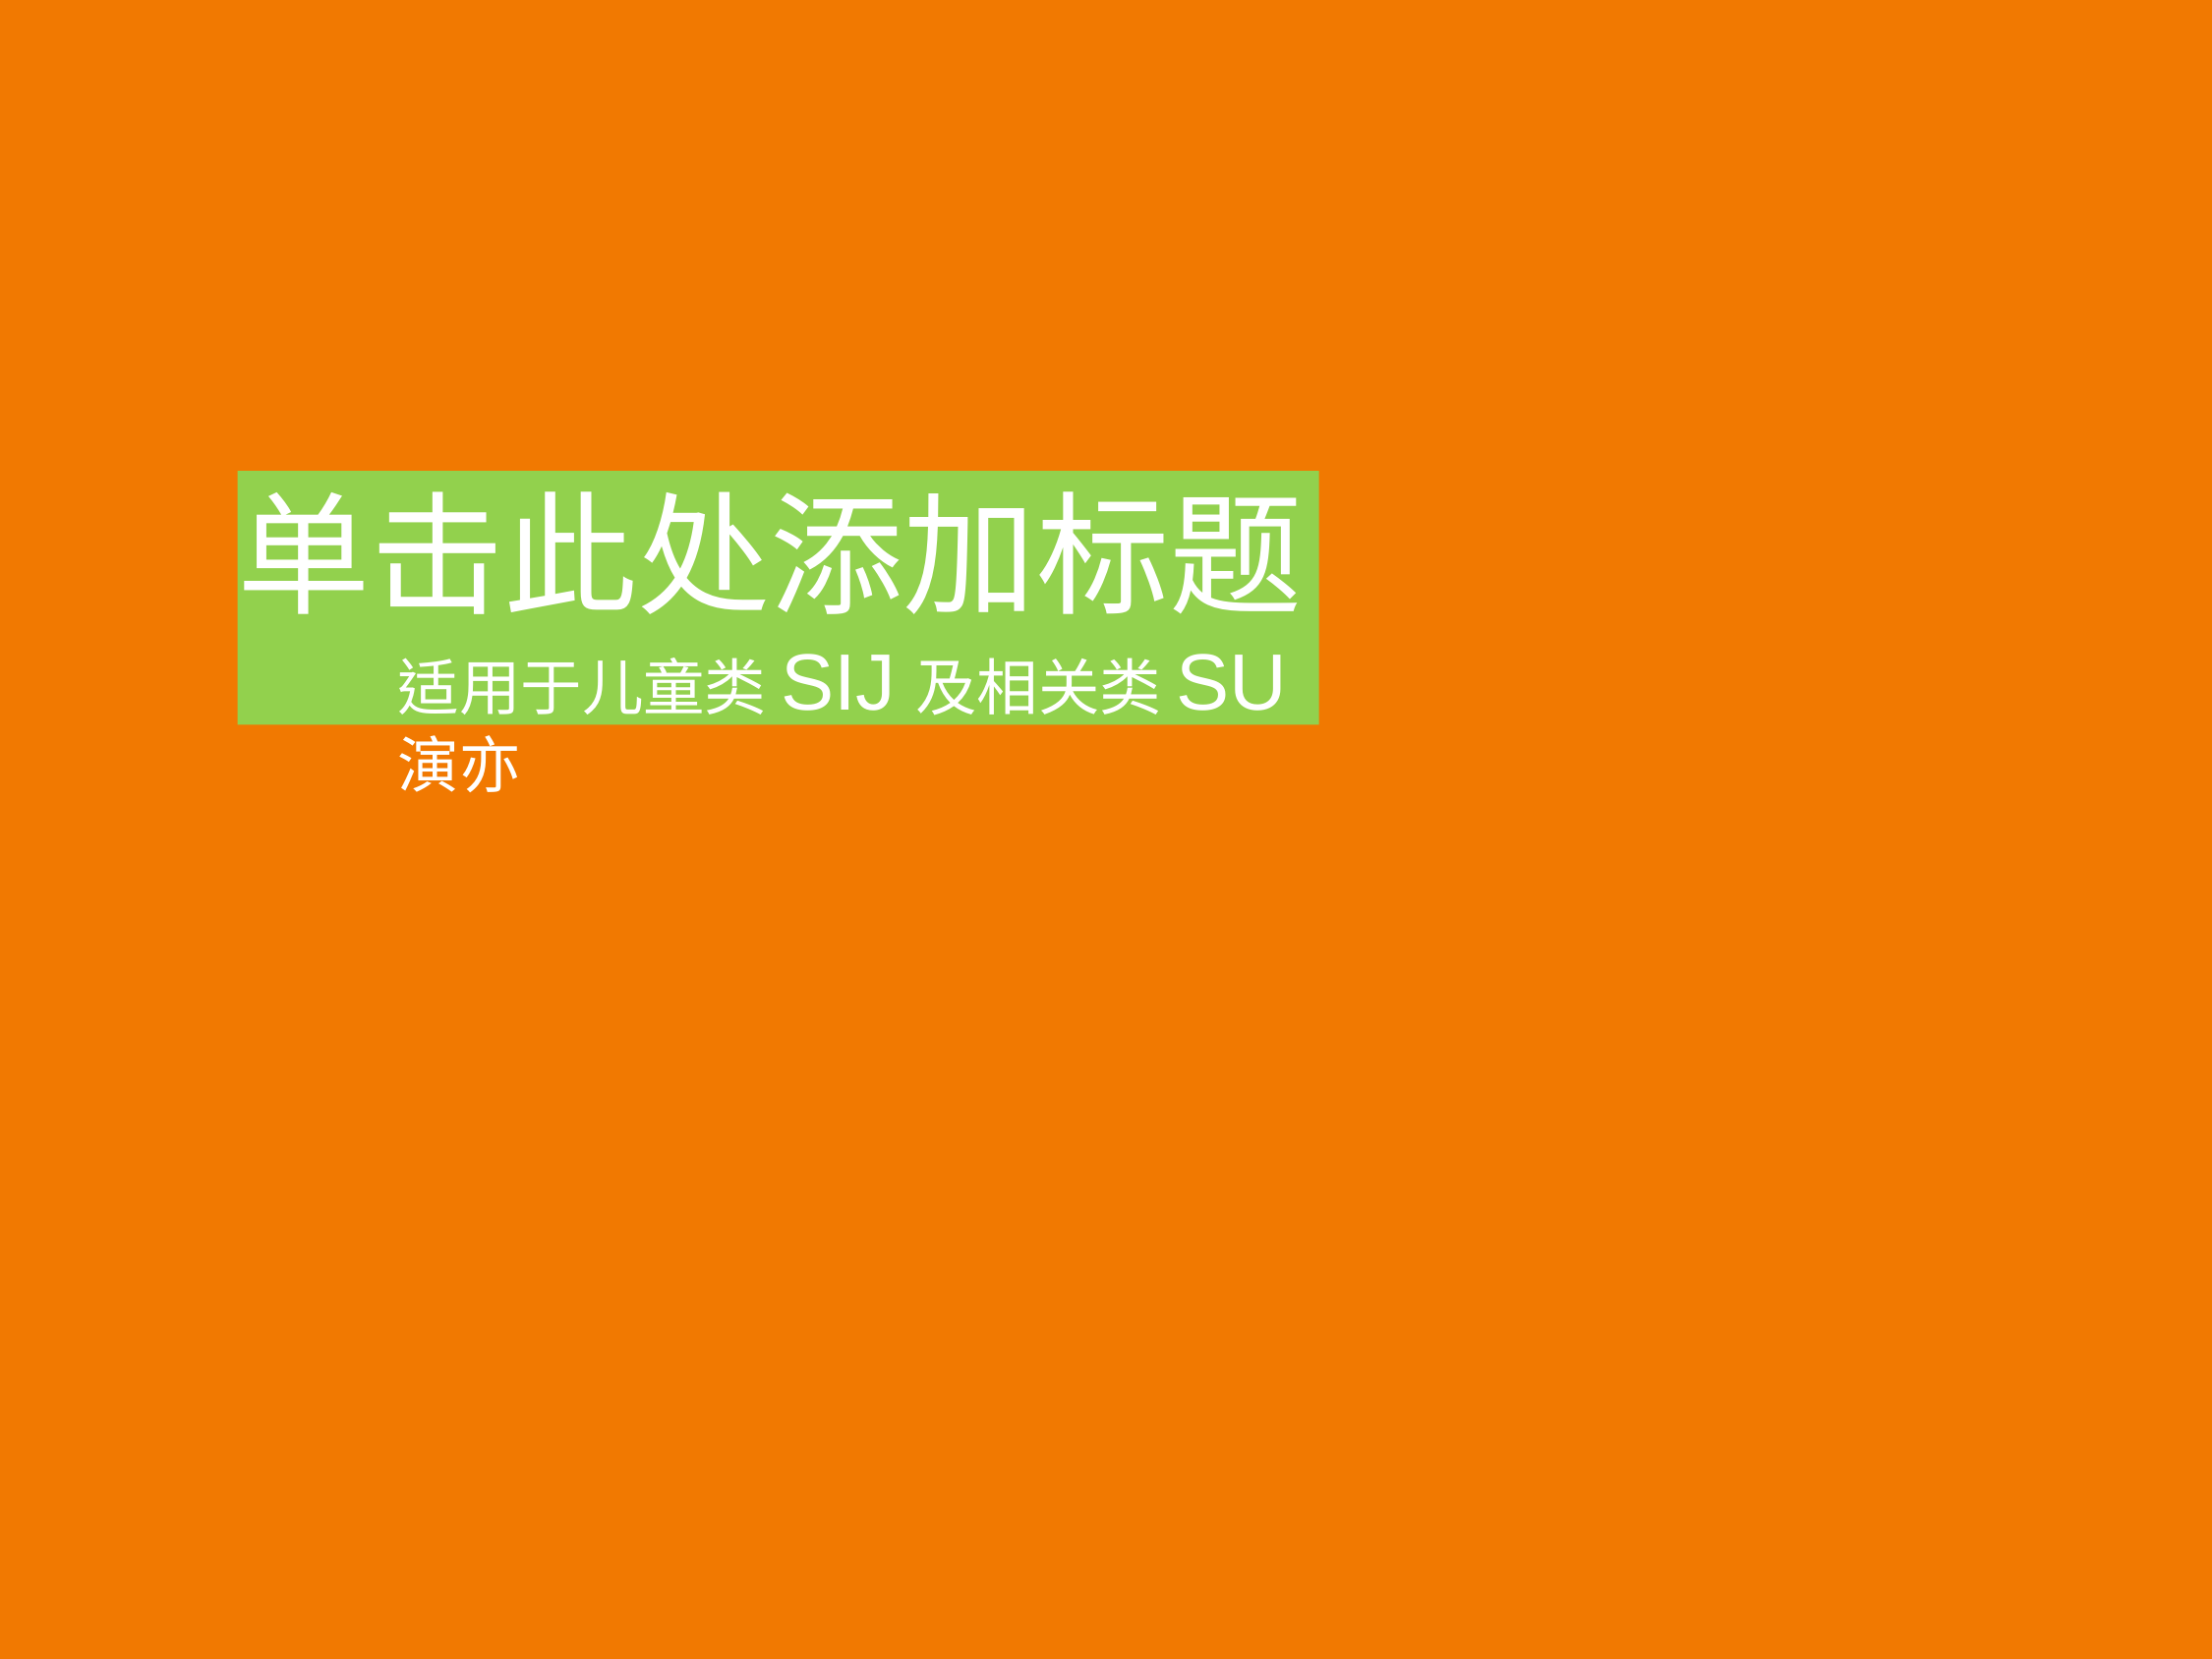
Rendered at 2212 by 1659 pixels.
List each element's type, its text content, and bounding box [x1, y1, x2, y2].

text_box 单击此处添加标题 适用于儿童类SIJ及相关类SU演亦 [237, 471, 1319, 725]
